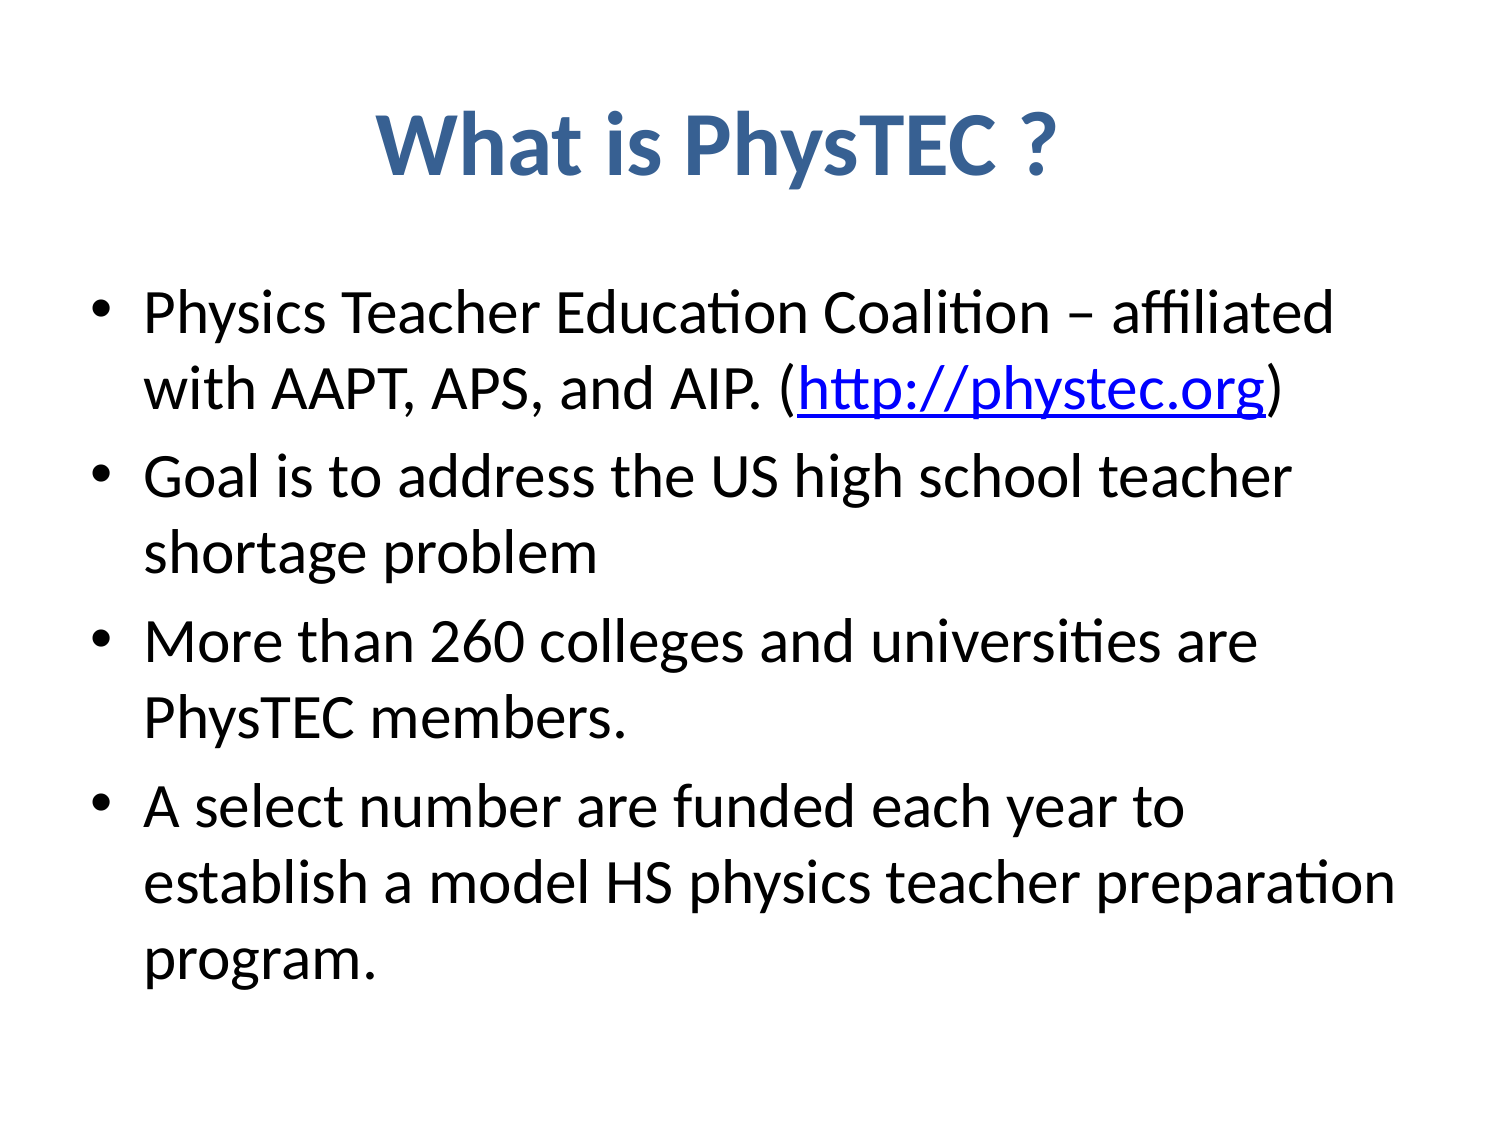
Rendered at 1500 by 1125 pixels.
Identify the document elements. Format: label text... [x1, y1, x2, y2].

title What is PhysTEC ? [75, 45, 1425, 233]
list Physics Teacher Education Coalition – affiliated with AAPT, APS, and AIP. (http://phystec.org) Goal is to address the US high school teacher shortage problem More than 260 colleges and universities are PhysTEC members. A select number are funded each year to establish a model HS physics teacher preparation program. [75, 262, 1425, 1005]
